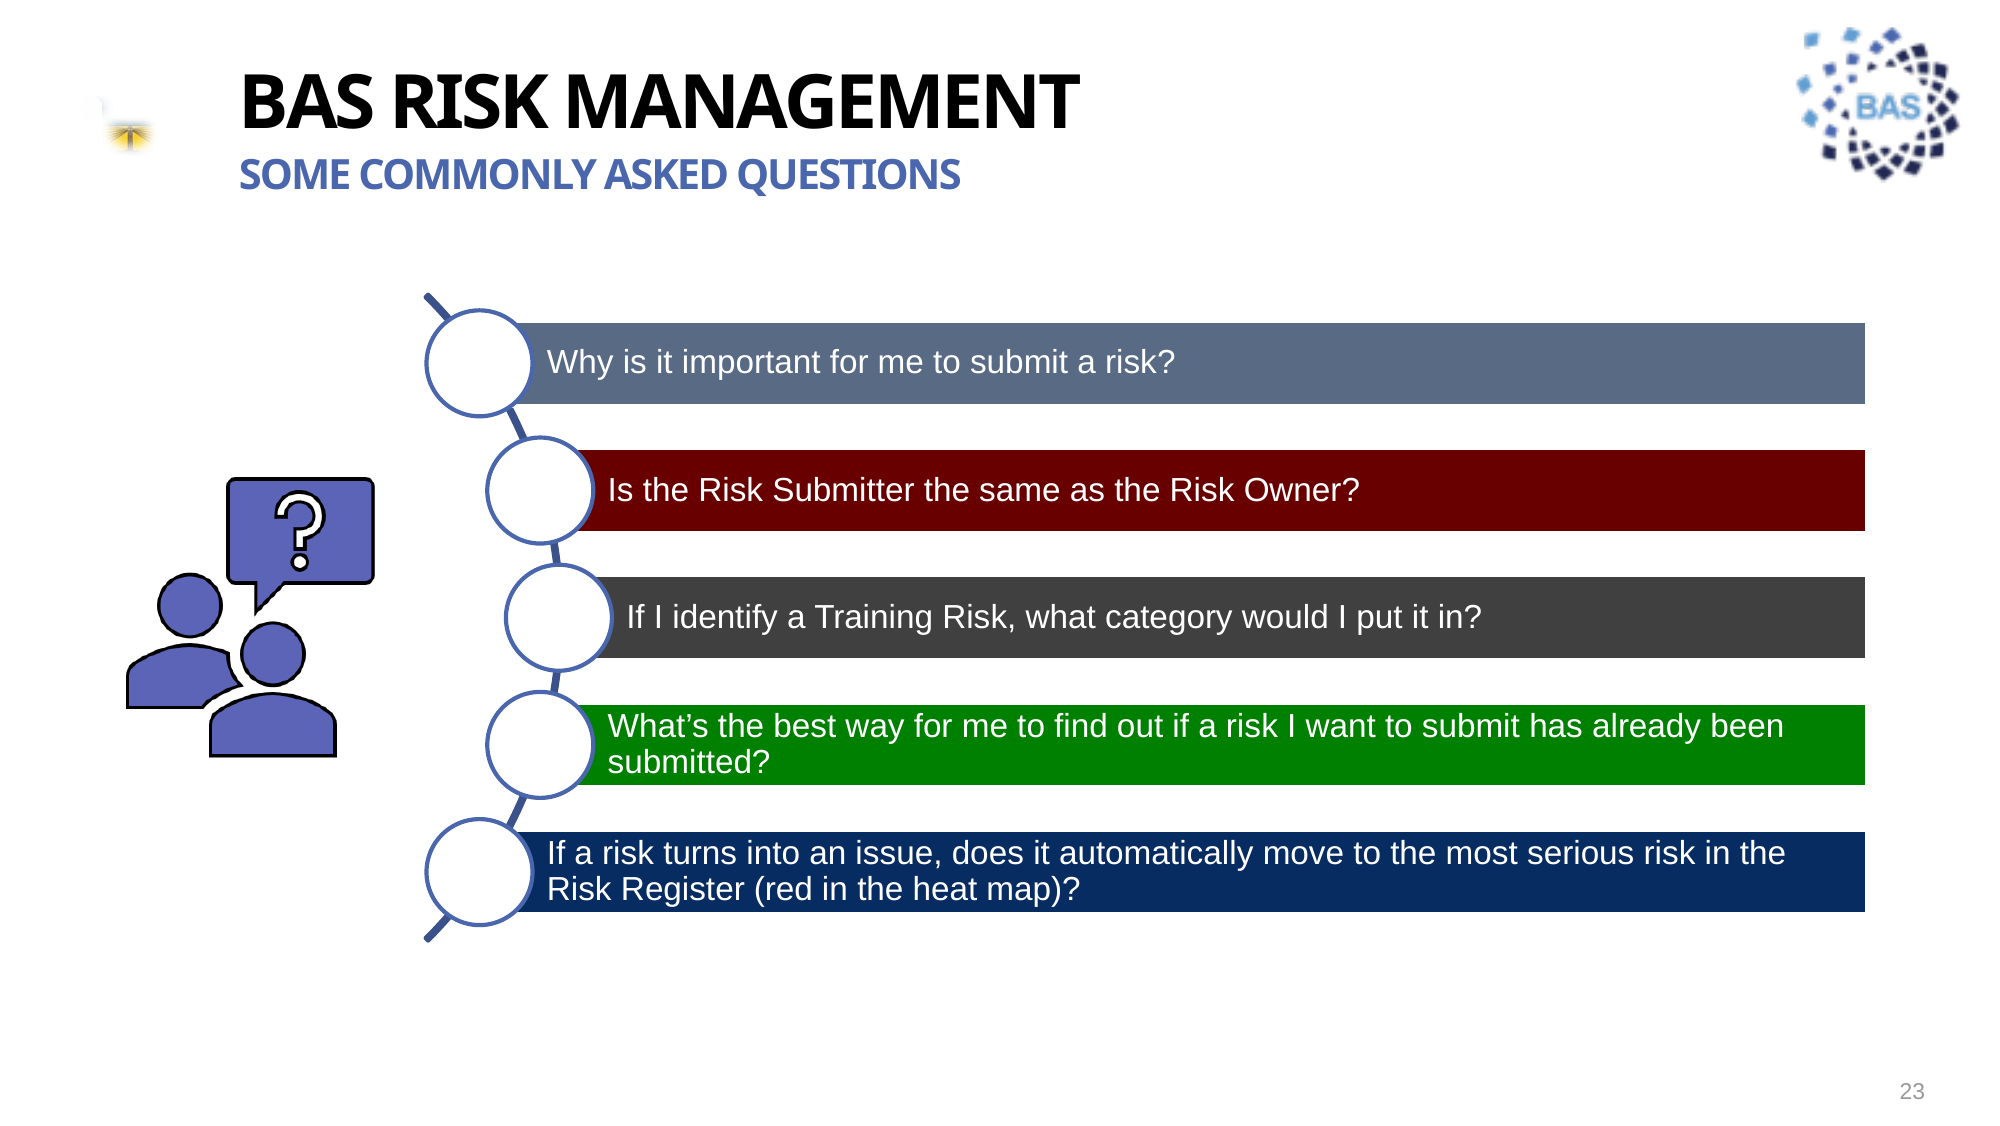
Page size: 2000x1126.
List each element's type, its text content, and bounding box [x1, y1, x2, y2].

picture [84, 451, 416, 783]
title Bas risk management [239, 60, 1776, 146]
picture [1795, 26, 1965, 183]
list Some commonly asked questions [239, 143, 1375, 228]
picture [57, 40, 209, 185]
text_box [415, 278, 1877, 958]
